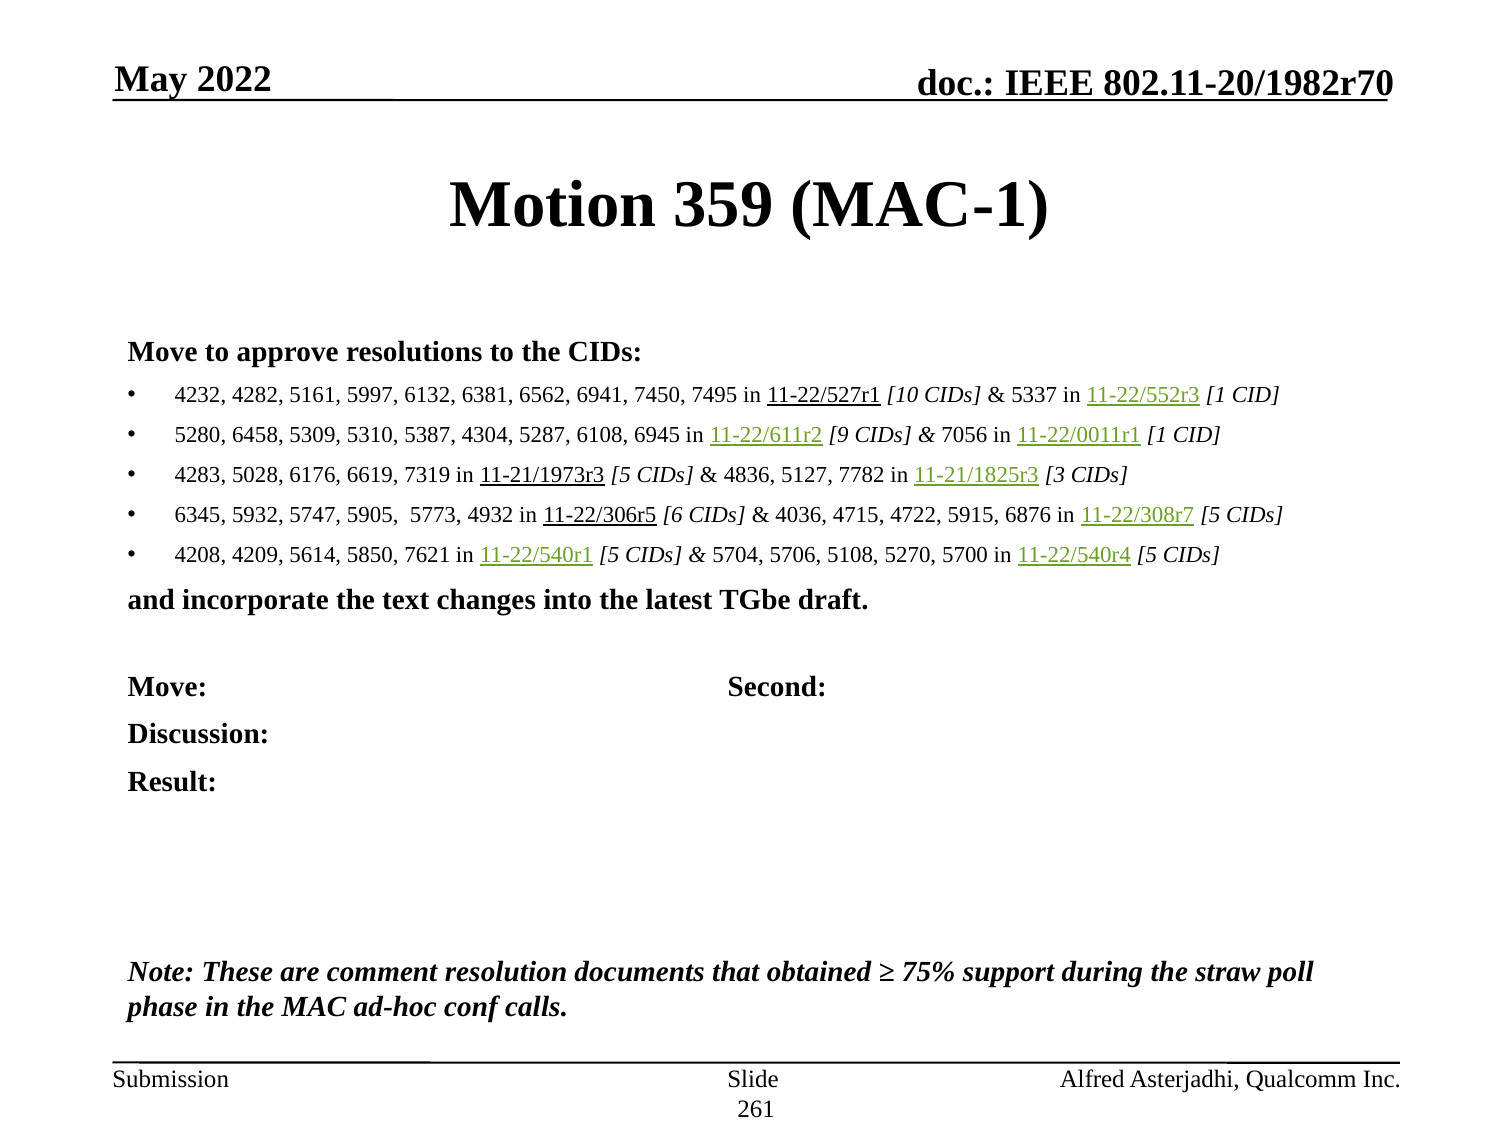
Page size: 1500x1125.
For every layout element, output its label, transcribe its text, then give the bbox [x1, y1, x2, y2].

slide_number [114, 54, 423, 100]
title Motion 359 (MAC-1) [112, 112, 1388, 288]
footer Alfred Asterjadhi, Qualcomm Inc. [878, 1061, 1402, 1093]
list Move to approve resolutions to the CIDs: 4232, 4282, 5161, 5997, 6132, 6381, 6562, 6941, 7450, 7495 in 11-22/527r1 [10 CIDs] & 5337 in 11-22/552r3 [1 CID] 5280, 6458, 5309, 5310, 5387, 4304, 5287, 6108, 6945 in 11-22/611r2 [9 CIDs] & 7056 in 11-22/0011r1 [1 CID] 4283, 5028, 6176, 6619, 7319 in 11-21/1973r3 [5 CIDs] & 4836, 5127, 7782 in 11-21/1825r3 [3 CIDs] 6345, 5932, 5747, 5905, 5773, 4932 in 11-22/306r5 [6 CIDs] & 4036, 4715, 4722, 5915, 6876 in 11-22/308r7 [5 CIDs] 4208, 4209, 5614, 5850, 7621 in 11-22/540r1 [5 CIDs] & 5704, 5706, 5108, 5270, 5700 in 11-22/540r4 [5 CIDs] and incorporate the text changes into the latest TGbe draft. Move: Second: Discussion: Result: Note: These are comment resolution documents that obtained ≥ 75% support during the straw poll phase in the MAC ad-hoc conf calls. [112, 324, 1388, 1063]
slide_number Slide 261 [712, 1061, 800, 1123]
